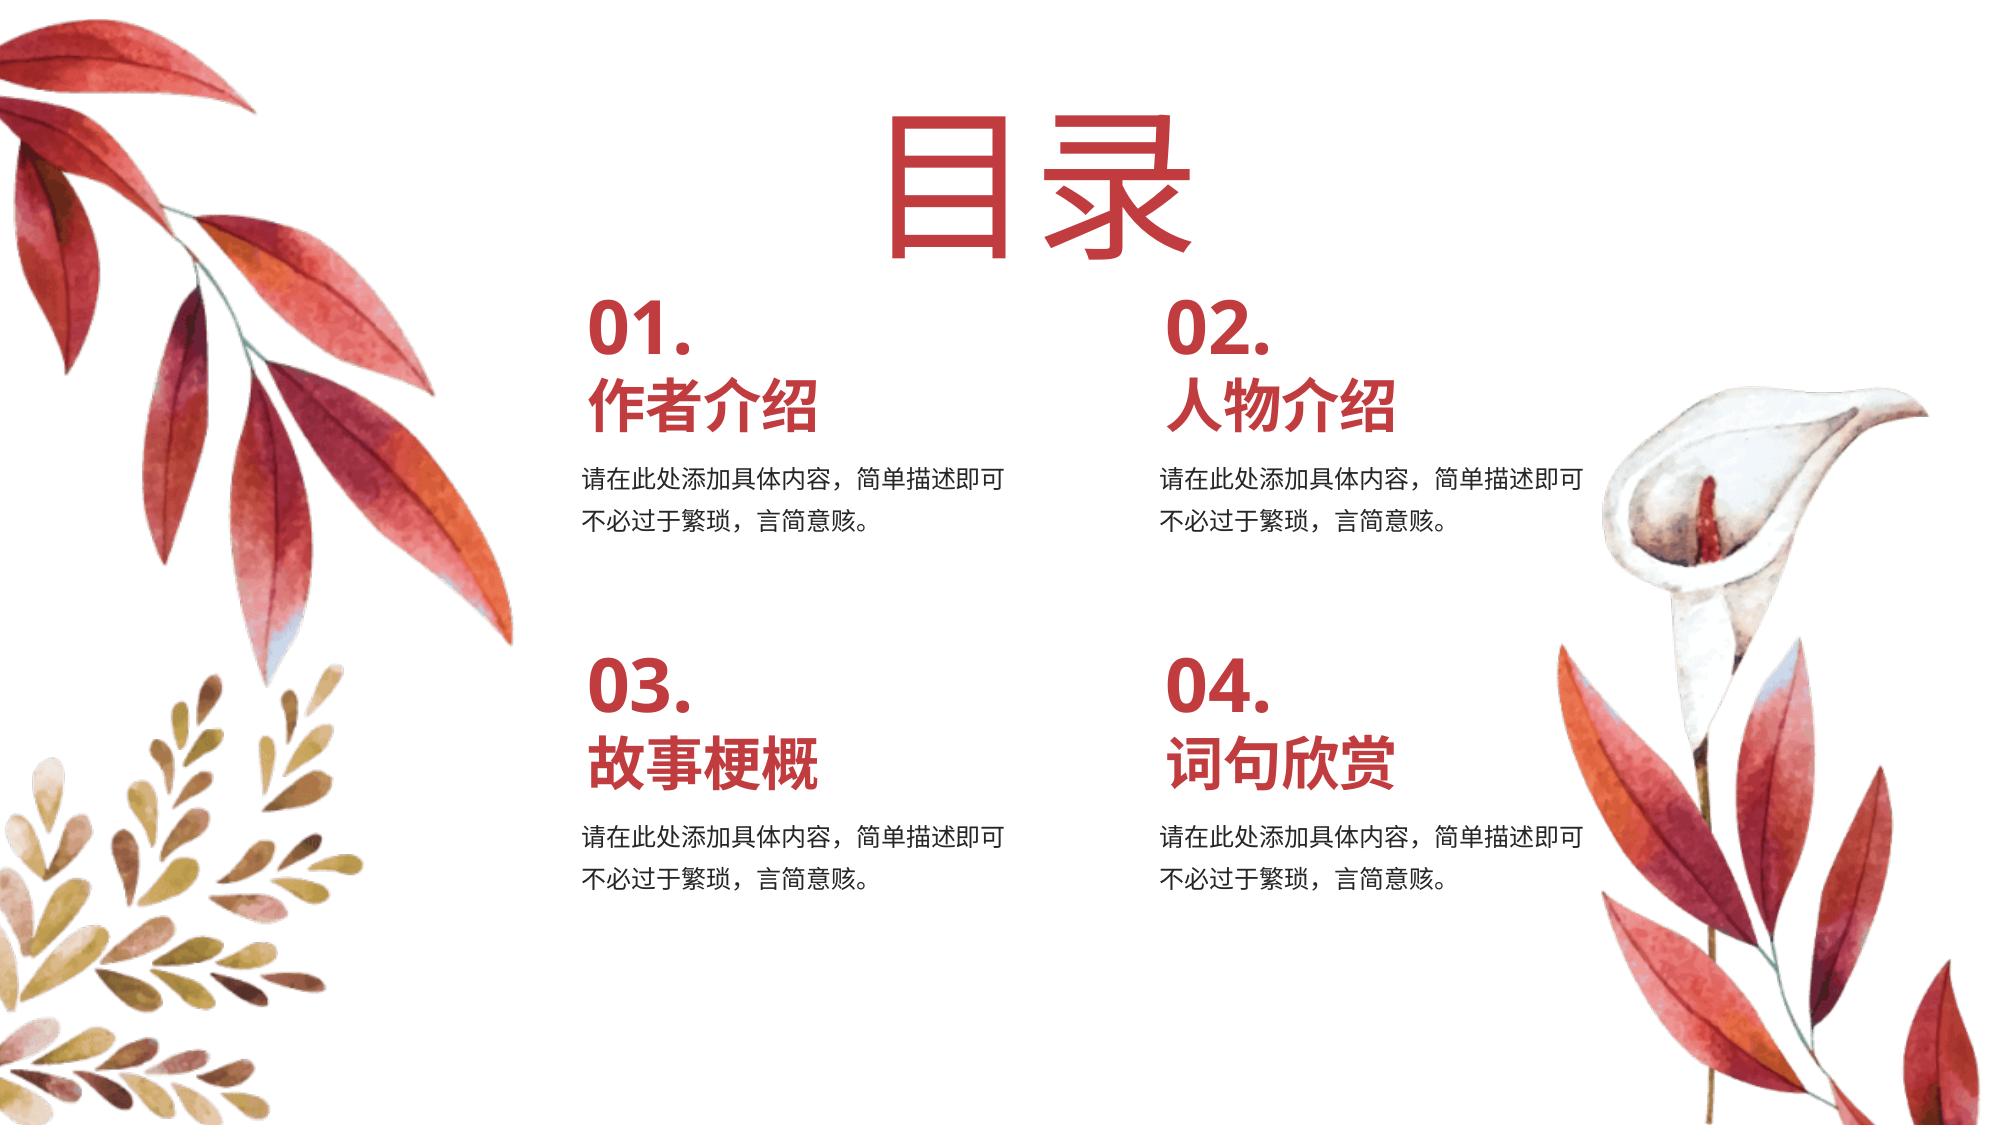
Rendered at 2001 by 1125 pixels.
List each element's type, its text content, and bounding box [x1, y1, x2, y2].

text_box 目录 [826, 72, 1242, 287]
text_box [1144, 271, 1680, 540]
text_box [566, 271, 1102, 540]
picture [1423, 337, 2000, 1125]
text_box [1144, 630, 1680, 898]
picture [0, 19, 592, 1125]
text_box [566, 630, 1102, 898]
